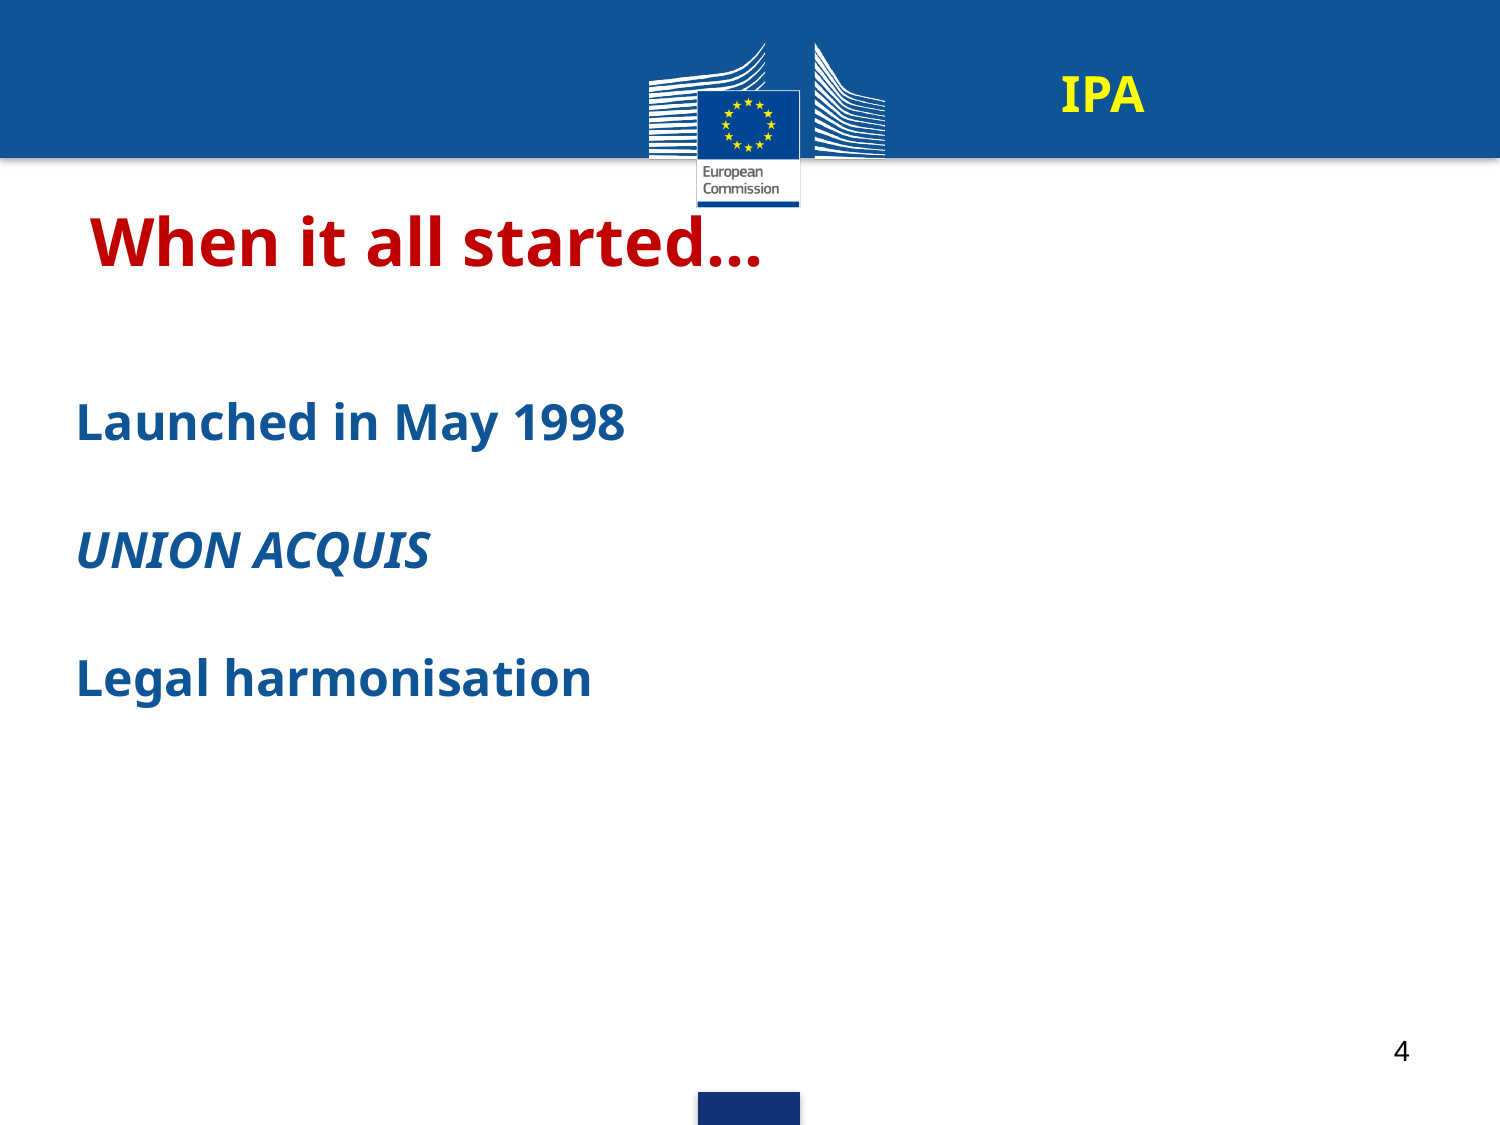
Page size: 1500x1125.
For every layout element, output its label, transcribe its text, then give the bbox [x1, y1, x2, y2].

list Launched in May 1998 UNION ACQUIS Legal harmonisation [4, 312, 1450, 1088]
slide_number 4 [1074, 1024, 1425, 1103]
text_box IPA [74, 0, 1425, 185]
title When it all started… [75, 185, 1425, 312]
